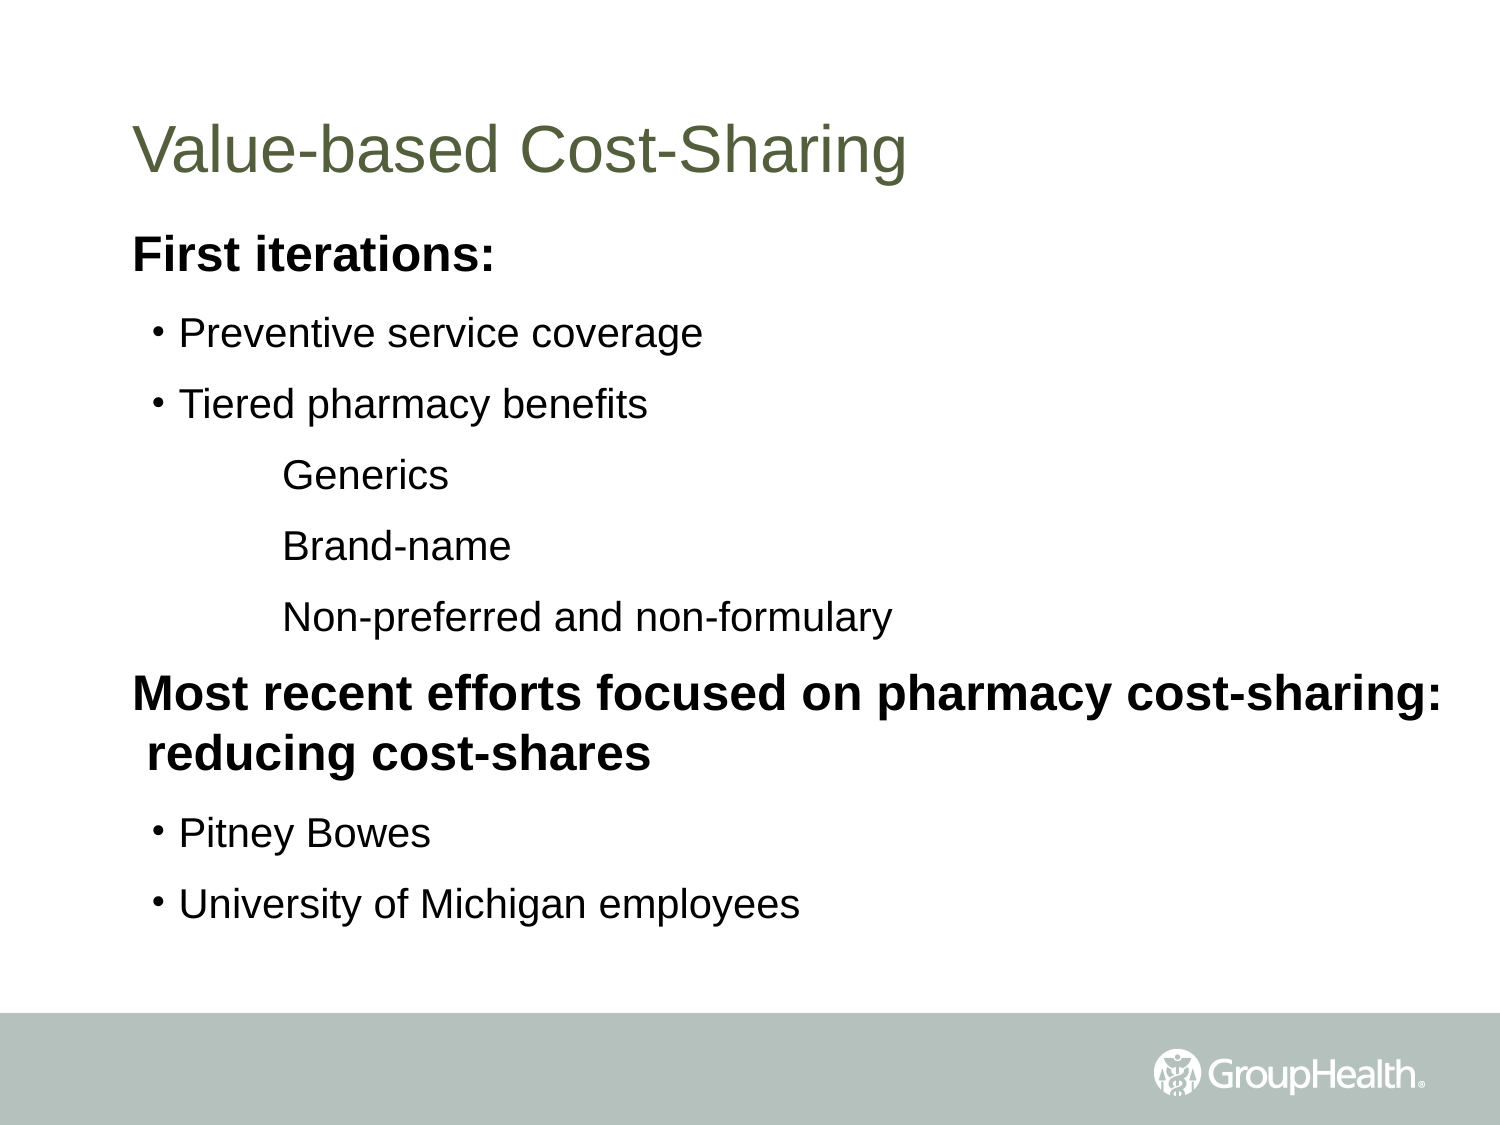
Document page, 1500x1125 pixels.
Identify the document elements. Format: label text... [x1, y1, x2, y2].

title Value-based Cost-Sharing [132, 83, 1397, 187]
picture [0, 0, 1500, 1125]
list First iterations: Preventive service coverage Tiered pharmacy benefits Generics Brand-name Non-preferred and non-formulary Most recent efforts focused on pharmacy cost-sharing: reducing cost-shares Pitney Bowes University of Michigan employees [131, 221, 1451, 955]
